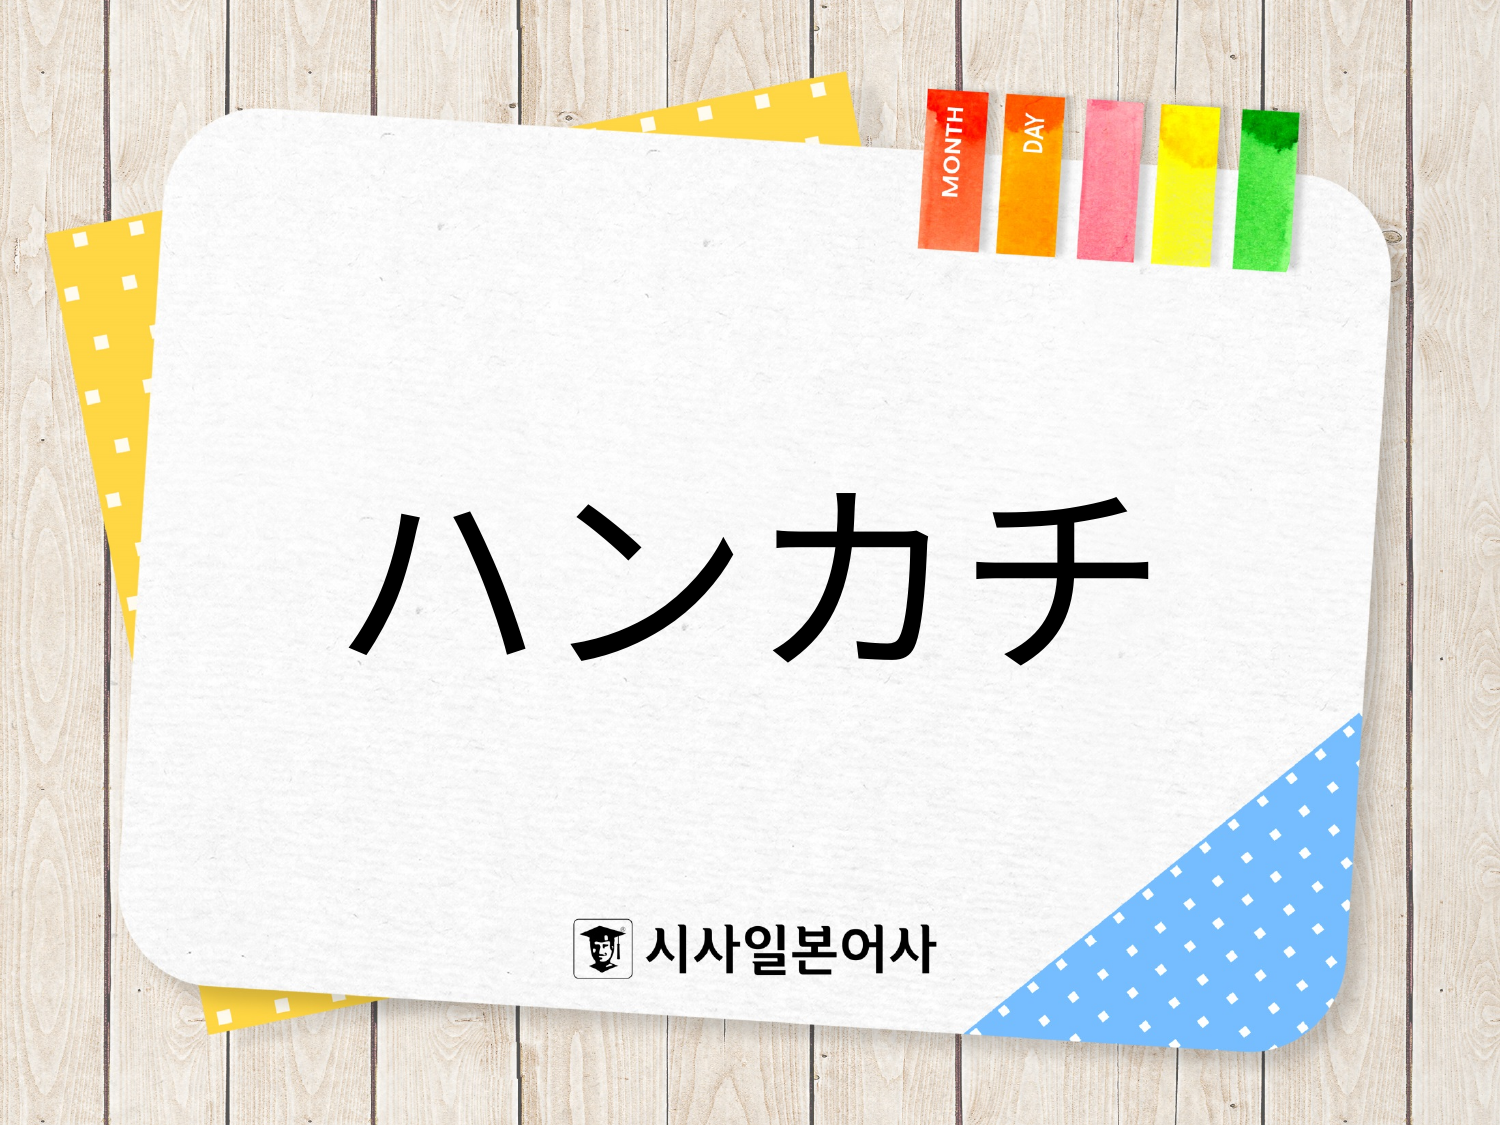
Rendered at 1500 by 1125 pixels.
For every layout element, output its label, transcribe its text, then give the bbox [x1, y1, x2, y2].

title ハンカチ [75, 338, 1425, 811]
picture [0, 0, 1500, 1125]
